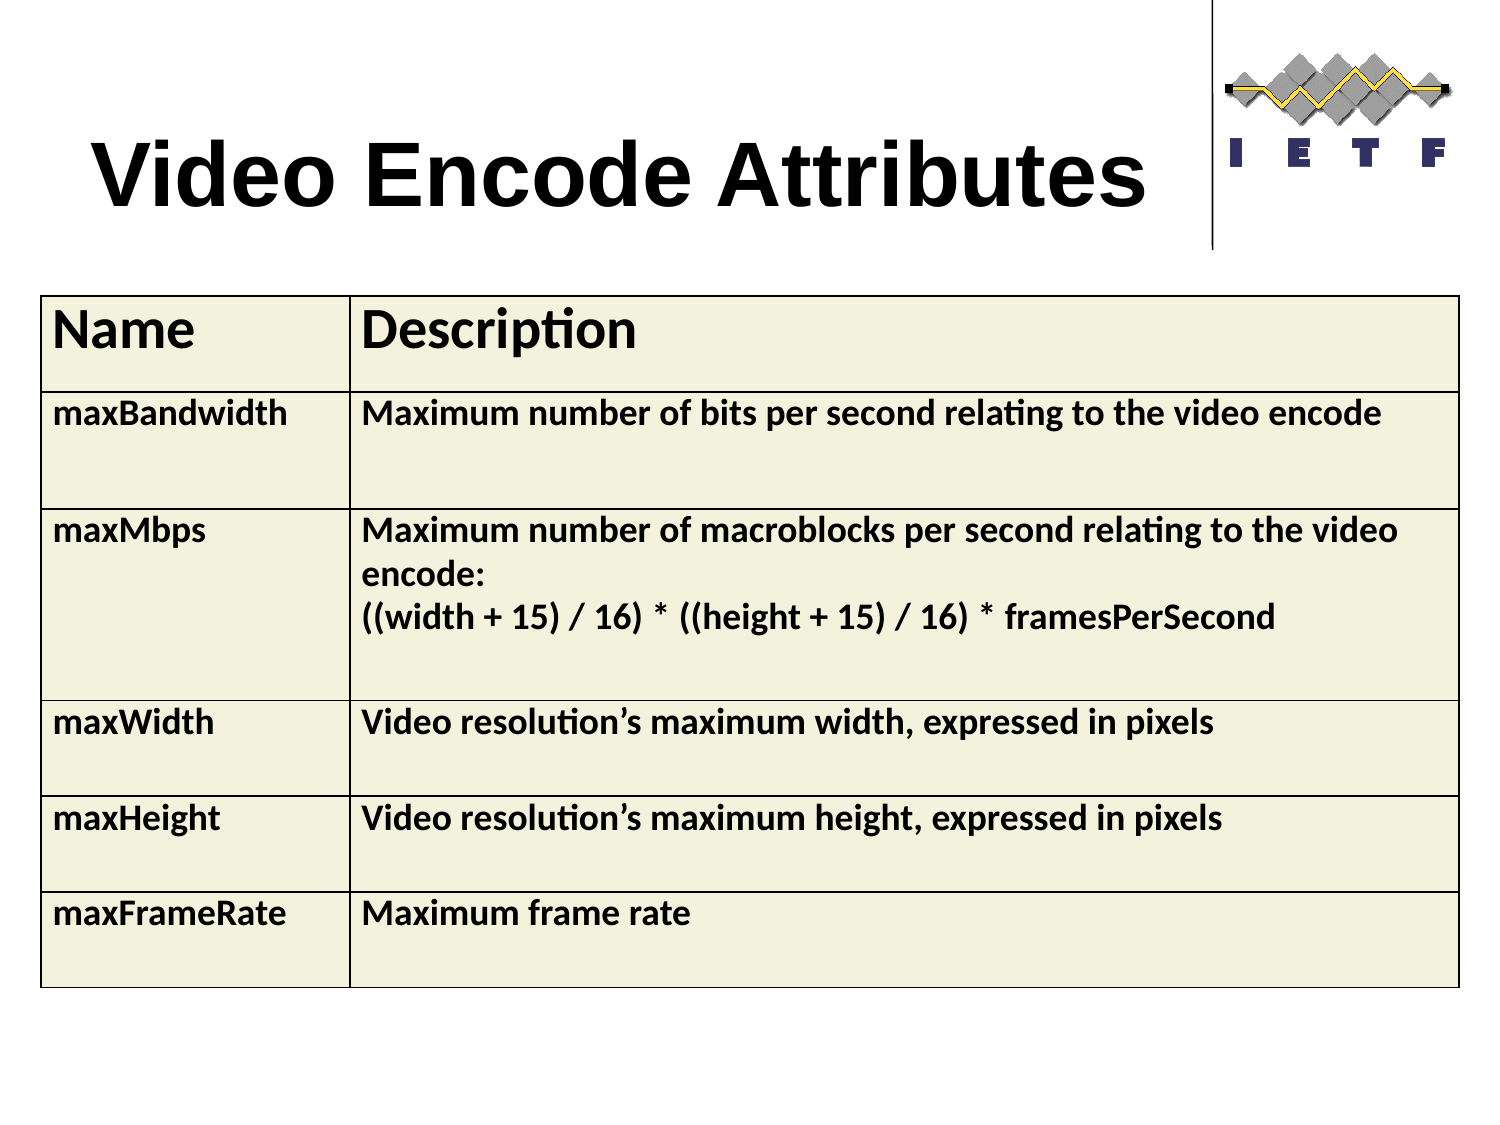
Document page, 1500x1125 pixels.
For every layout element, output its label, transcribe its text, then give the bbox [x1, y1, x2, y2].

table_cell Maximum number of bits per second relating to the video encode [351, 393, 1458, 508]
picture [1212, 37, 1463, 181]
table_cell maxMbps [42, 510, 349, 700]
table_cell Maximum number of macroblocks per second relating to the video encode: ((width + 15) / 16) * ((height + 15) / 16) * framesPerSecond [351, 510, 1458, 700]
table_cell Maximum frame rate [351, 893, 1458, 987]
table_cell maxFrameRate [42, 893, 349, 987]
table_cell Video resolution’s maximum width, expressed in pixels [351, 701, 1458, 795]
table_header Description [351, 297, 1458, 391]
table_cell maxHeight [42, 797, 349, 891]
table_cell maxWidth [42, 701, 349, 795]
table_cell maxBandwidth [42, 393, 349, 508]
table_cell Video resolution’s maximum height, expressed in pixels [351, 797, 1458, 891]
title Video Encode Attributes [74, 19, 1201, 233]
table_header Name [42, 297, 349, 391]
